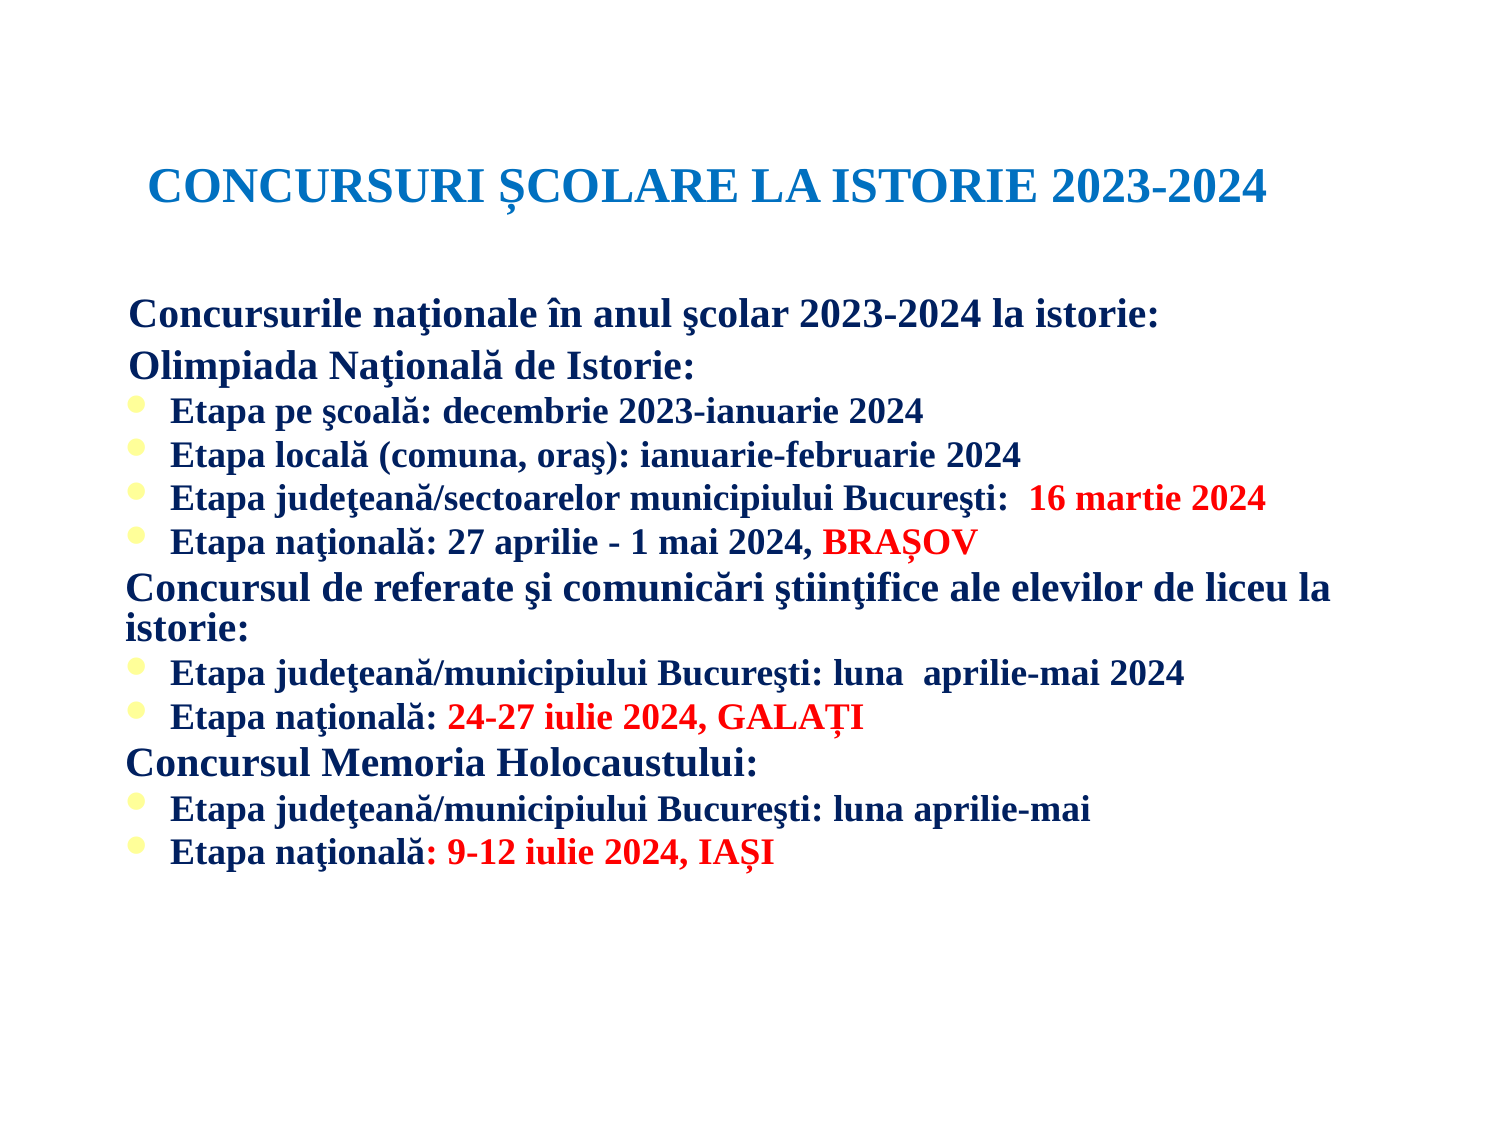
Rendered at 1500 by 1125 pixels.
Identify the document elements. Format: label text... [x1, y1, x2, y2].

list Concursurile naţionale în anul şcolar 2023-2024 la istorie: Olimpiada Naţională de Istorie: Etapa pe şcoală: decembrie 2023-ianuarie 2024 Etapa locală (comuna, oraş): ianuarie-februarie 2024 Etapa judeţeană/sectoarelor municipiului Bucureşti: 16 martie 2024 Etapa naţională: 27 aprilie - 1 mai 2024, BRAȘOV Concursul de referate şi comunicări ştiinţifice ale elevilor de liceu la istorie: Etapa judeţeană/municipiului Bucureşti: luna aprilie-mai 2024 Etapa naţională: 24-27 iulie 2024, GALAȚI Concursul Memoria Holocaustului: Etapa judeţeană/municipiului Bucureşti: luna aprilie-mai Etapa naţională: 9-12 iulie 2024, IAȘI [49, 224, 1434, 1051]
text_box CONCURSURI ȘCOLARE LA ISTORIE 2023-2024 [81, 115, 1334, 221]
